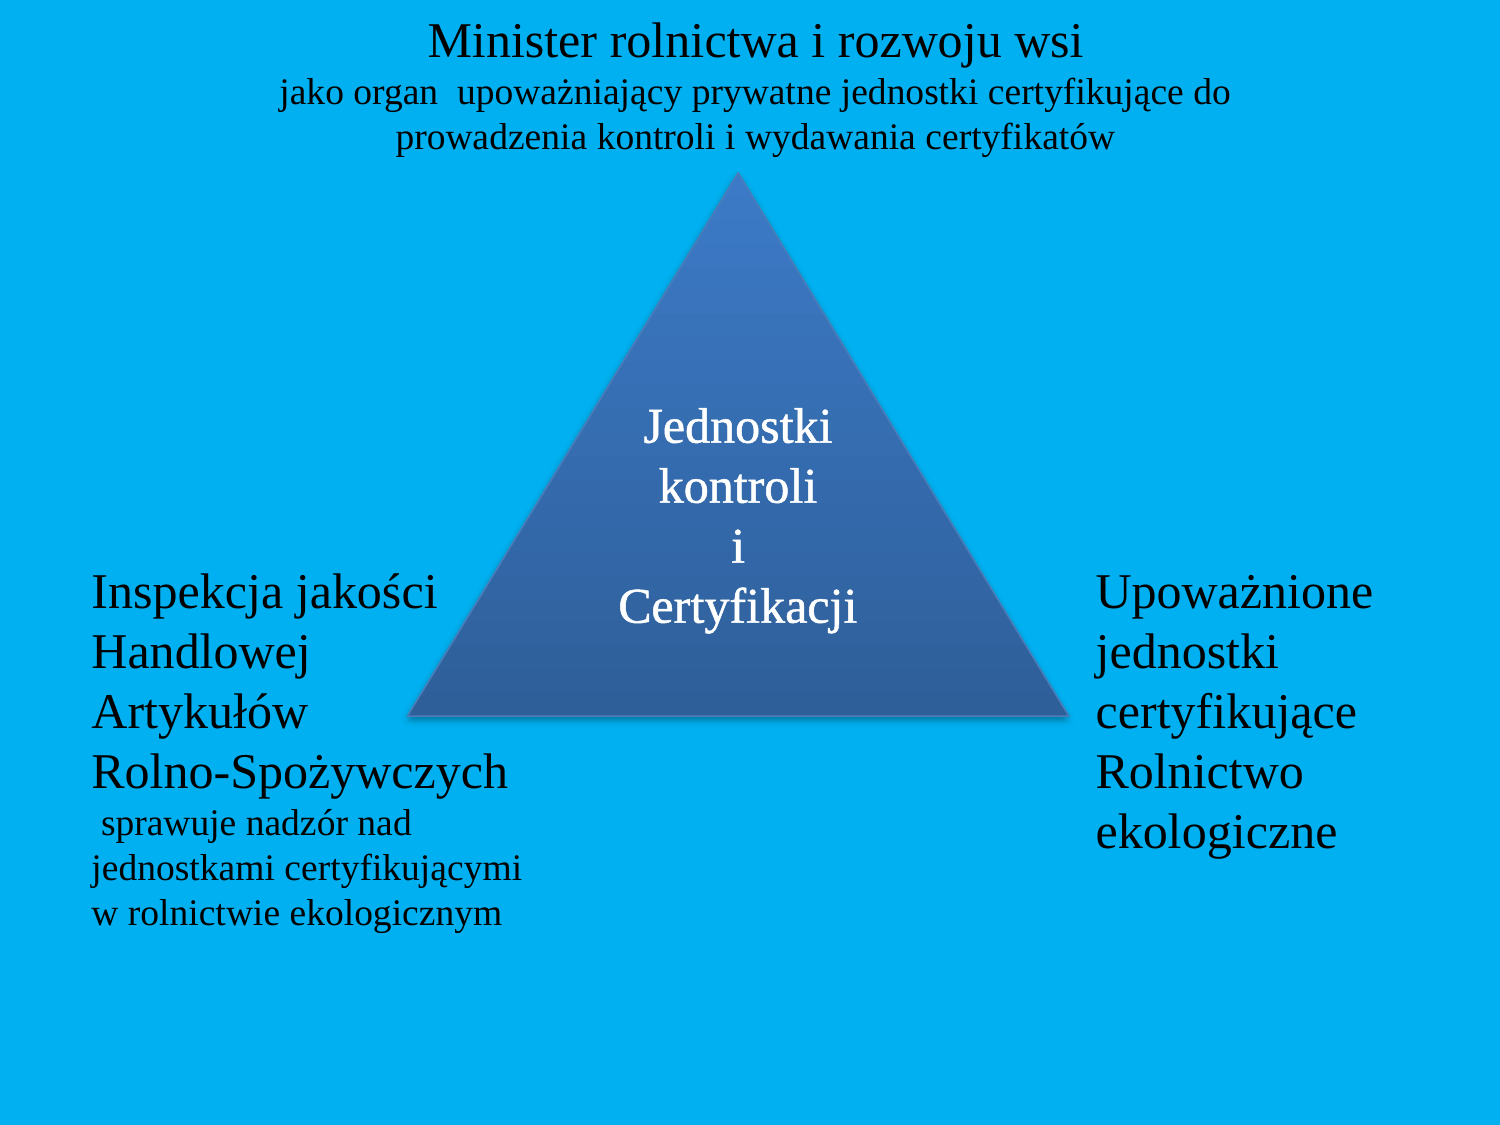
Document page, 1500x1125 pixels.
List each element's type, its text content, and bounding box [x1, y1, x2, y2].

text_box Inspekcja jakości Handlowej Artykułów Rolno-Spożywczych sprawuje nadzór nad jednostkami certyfikującymi w rolnictwie ekologicznym [76, 550, 544, 941]
text_box Jednostki kontroli i Certyfikacji [507, 171, 1070, 717]
text_box Minister rolnictwa i rozwoju wsi jako organ upoważniający prywatne jednostki certyfikujące do prowadzenia kontroli i wydawania certyfikatów [206, 0, 1306, 165]
text_box Upoważnione jednostki certyfikujące Rolnictwo ekologiczne [1080, 550, 1500, 866]
